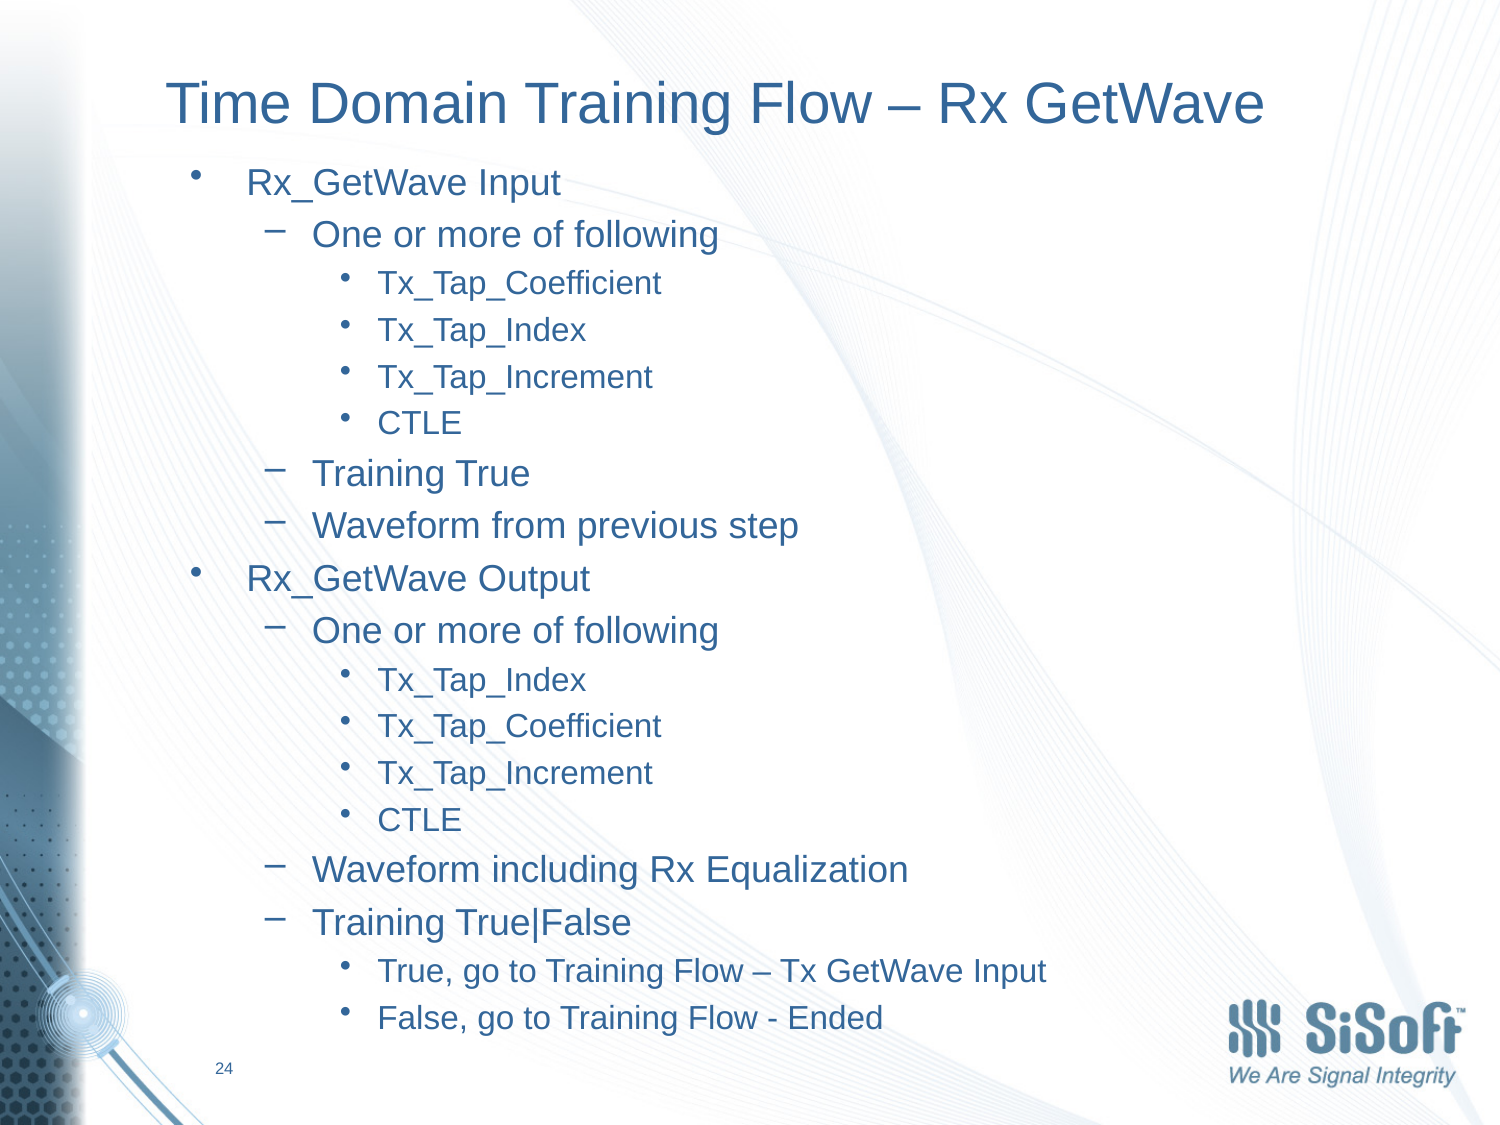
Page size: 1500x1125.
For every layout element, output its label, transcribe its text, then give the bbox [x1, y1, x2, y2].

picture [0, 0, 1500, 1125]
title Time Domain Training Flow – Rx GetWave [150, 24, 1300, 175]
list Rx_GetWave Input One or more of following Tx_Tap_Coefficient Tx_Tap_Index Tx_Tap_Increment CTLE Training True Waveform from previous step Rx_GetWave Output One or more of following Tx_Tap_Index Tx_Tap_Coefficient Tx_Tap_Increment CTLE Waveform including Rx Equalization Training True|False True, go to Training Flow – Tx GetWave Input False, go to Training Flow - Ended [174, 149, 1350, 1038]
footer 24 [200, 1050, 975, 1104]
